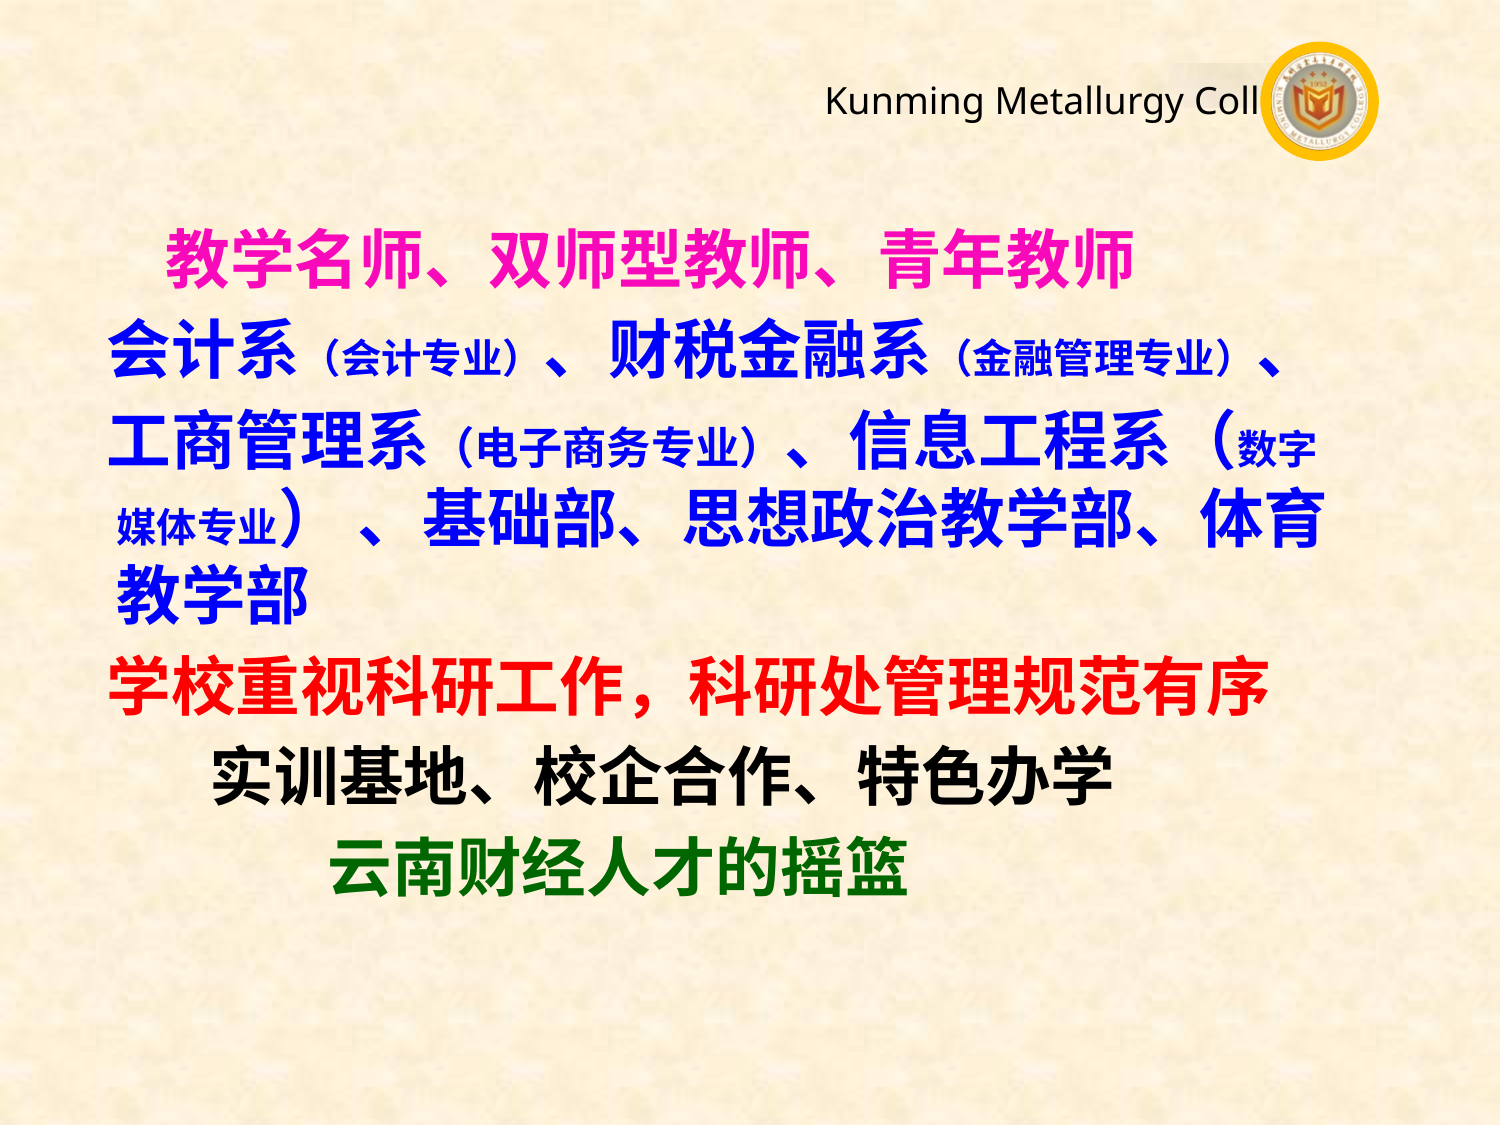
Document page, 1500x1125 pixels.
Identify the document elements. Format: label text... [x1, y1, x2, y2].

title Kunming Metallurgy College [75, 23, 1442, 176]
picture [0, 0, 1500, 1125]
list 教学名师、双师型教师、青年教师 会计系（会计专业）、财税金融系（金融管理专业）、 工商管理系（电子商务专业）、信息工程系（数字媒体专业） 、基础部、思想政治教学部、体育教学部 学校重视科研工作，科研处管理规范有序 实训基地、校企合作、特色办学 云南财经人才的摇篮 [46, 210, 1360, 1005]
